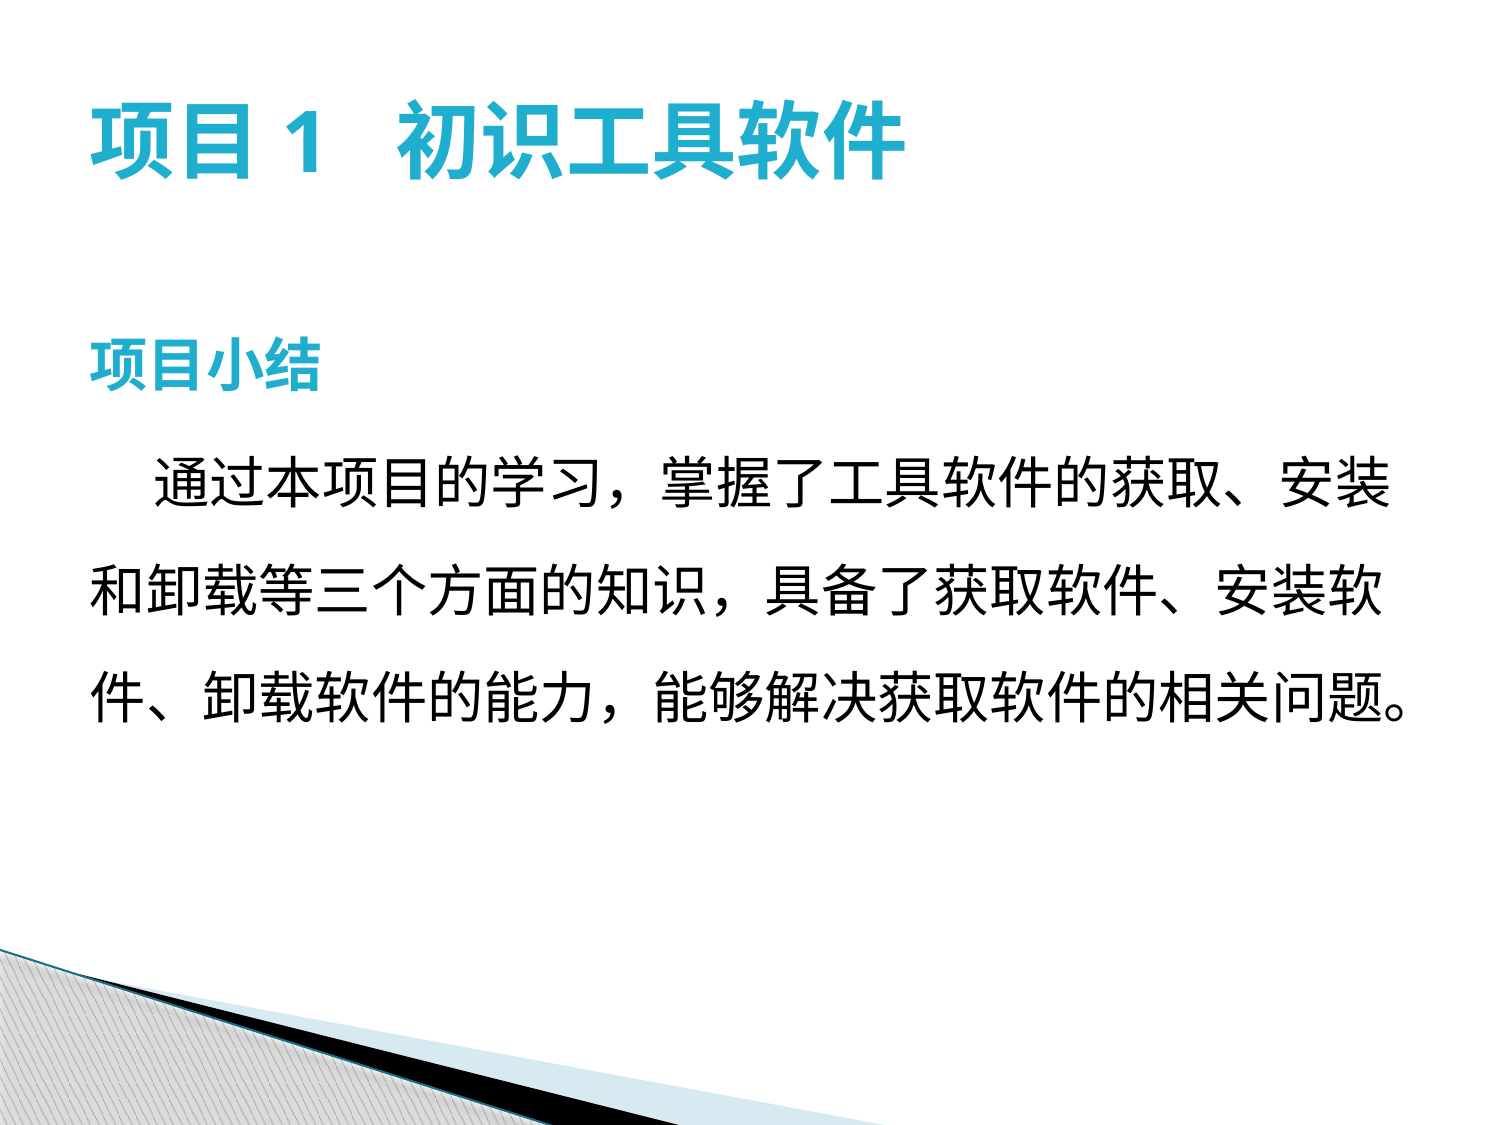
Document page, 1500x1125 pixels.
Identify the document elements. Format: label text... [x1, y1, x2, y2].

list 项目小结 通过本项目的学习，掌握了工具软件的获取、安装和卸载等三个方面的知识，具备了获取软件、安装软件、卸载软件的能力，能够解决获取软件的相关问题。 [75, 278, 1425, 1000]
title 项目1 初识工具软件 [75, 45, 1425, 233]
